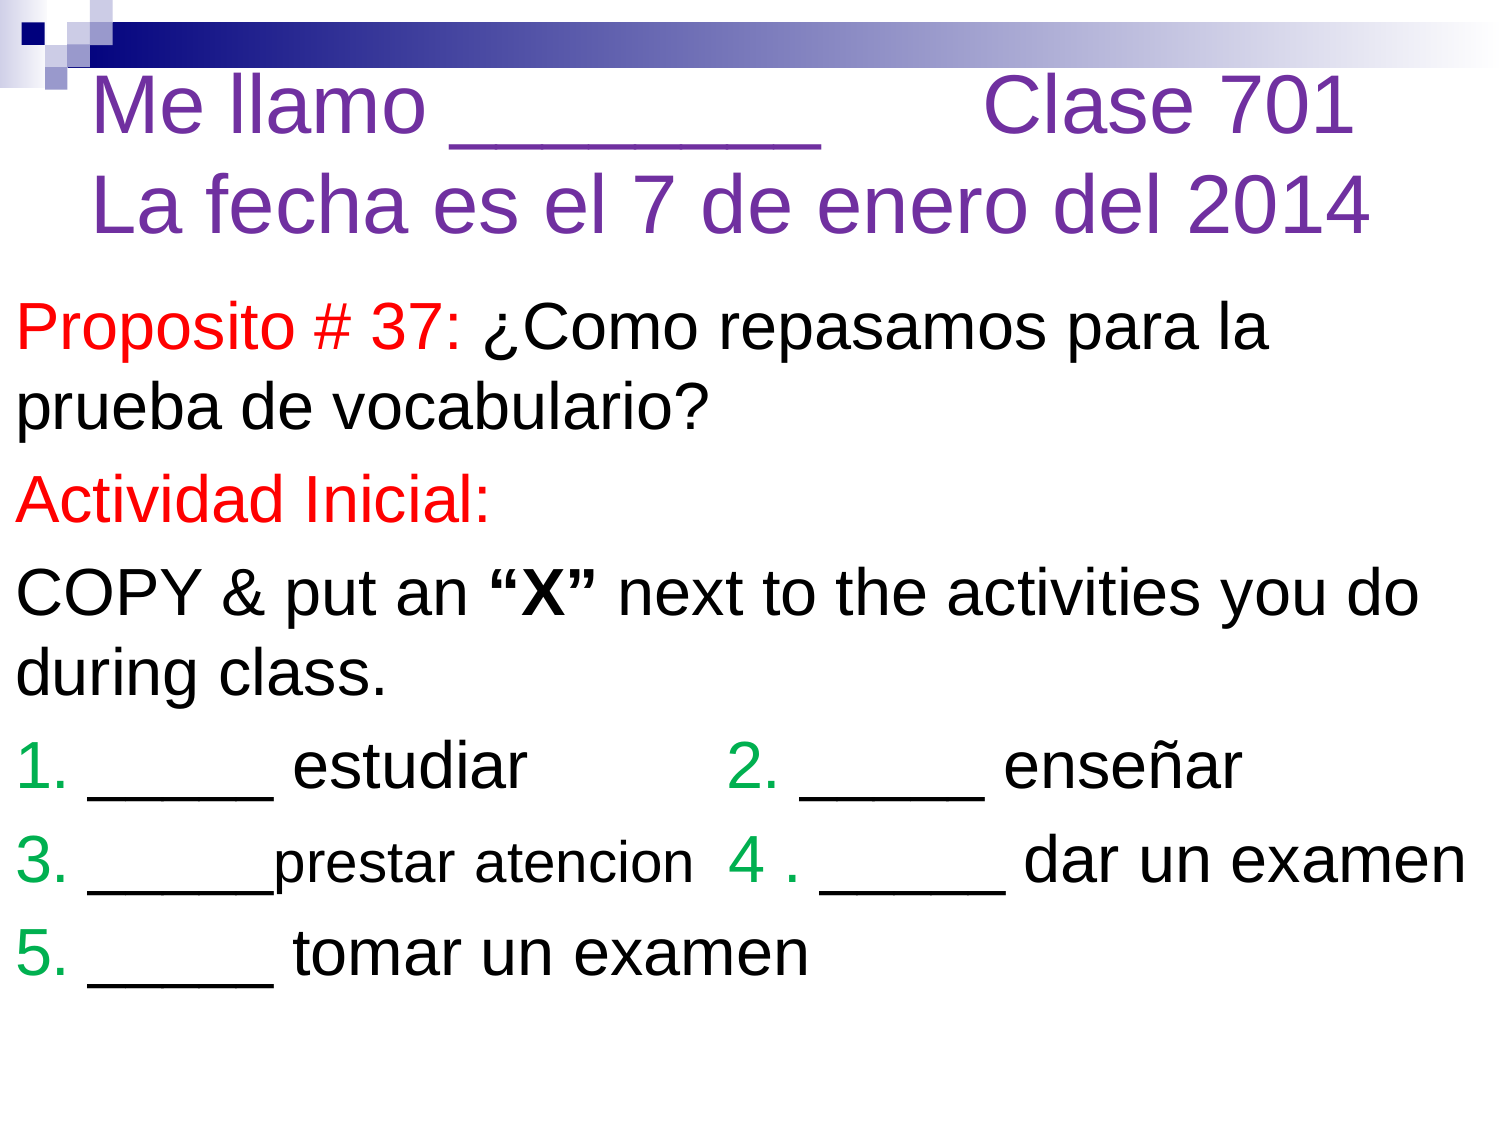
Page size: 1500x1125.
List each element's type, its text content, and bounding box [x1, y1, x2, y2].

title Me llamo ________ Clase 701 La fecha es el 7 de enero del 2014 [75, 37, 1425, 263]
list Proposito # 37: ¿Como repasamos para la prueba de vocabulario? Actividad Inicial: COPY & put an “X” next to the activities you do during class. 1. _____ estudiar 2. _____ enseñar 3. _____prestar atencion 4 . _____ dar un examen 5. _____ tomar un examen [0, 275, 1500, 1113]
